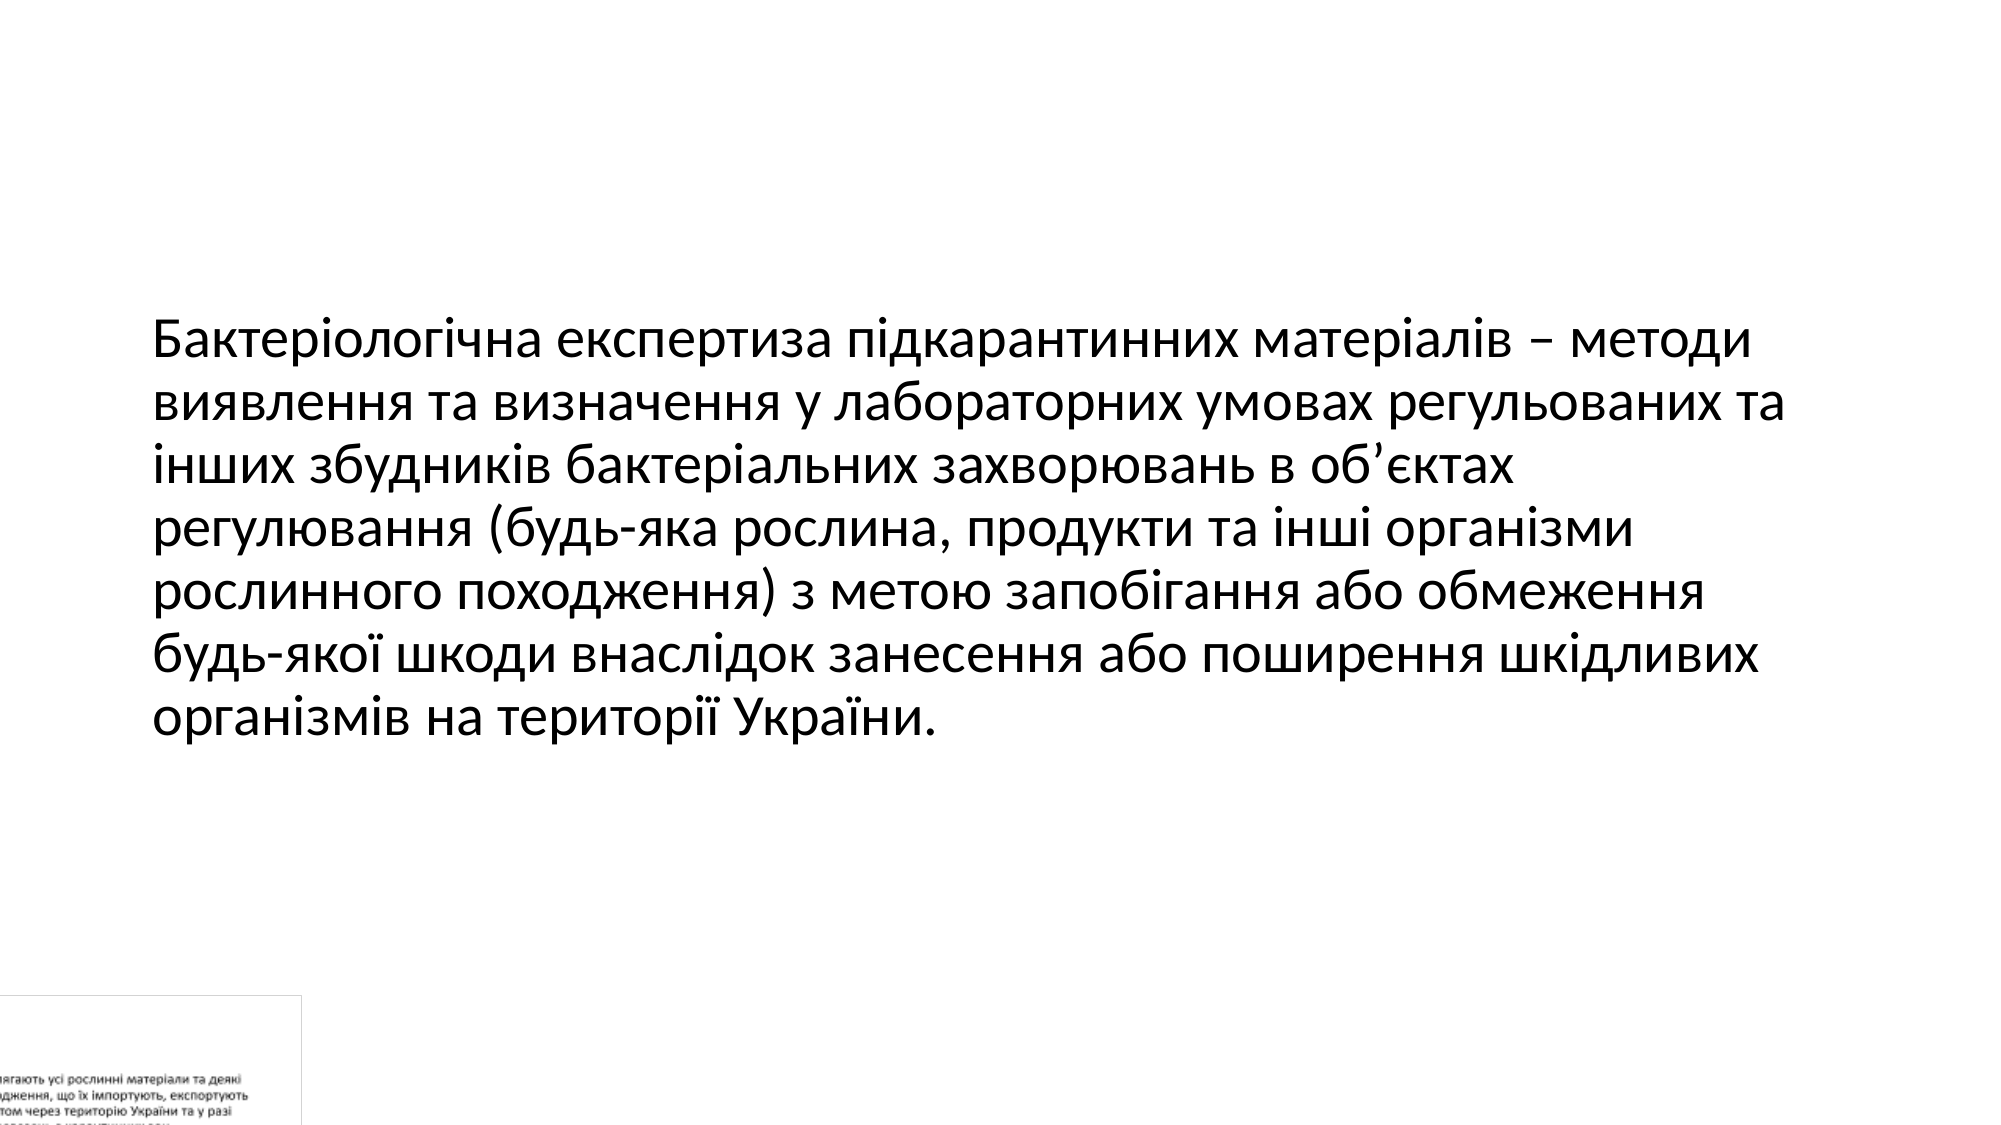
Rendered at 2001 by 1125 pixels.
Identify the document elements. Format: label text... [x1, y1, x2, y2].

picture [0, 996, 301, 1125]
list Бактеріологічна експертиза підкарантинних матеріалів – методи виявлення та визначення у лабораторних умовах регульованих та інших збудників бактеріальних захворювань в об’єктах регулювання (будь-яка рослина, продукти та інші організми рослинного походження) з метою запобігання або обмеження будь-якої шкоди внаслідок занесення або поширення шкідливих організмів на території України. [137, 299, 1863, 1014]
